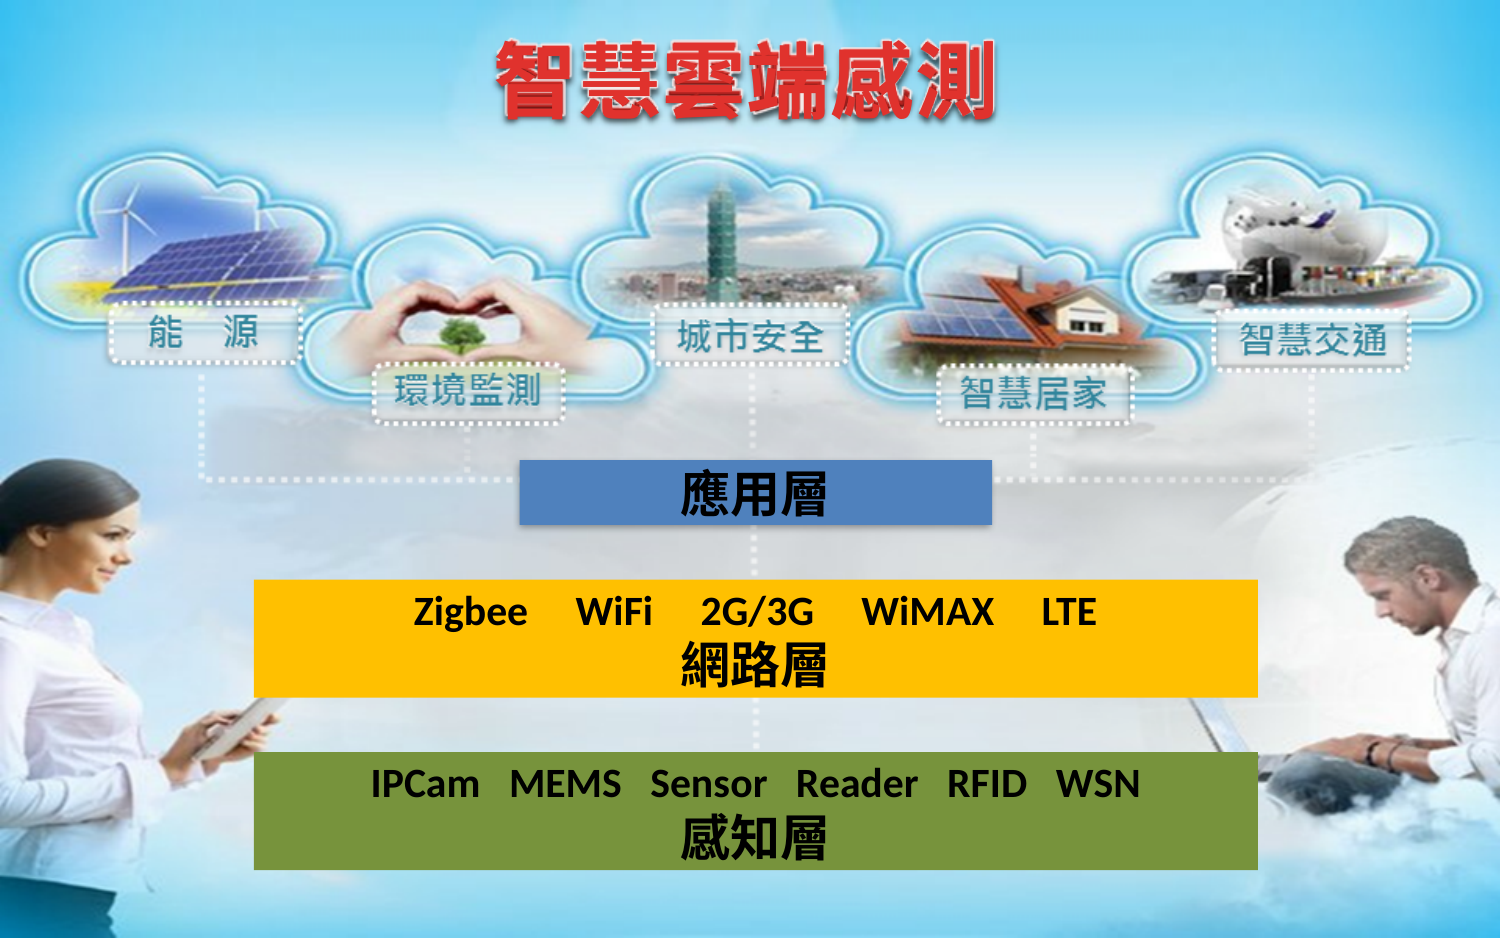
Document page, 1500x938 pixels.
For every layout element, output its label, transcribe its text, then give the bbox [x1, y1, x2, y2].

text_box 智慧雲端感測 [71, 0, 1422, 157]
text_box IPCam MEMS Sensor Reader RFID WSN 感知層 [253, 751, 1259, 871]
text_box 應用層 [519, 460, 993, 525]
text_box Zigbee WiFi 2G/3G WiMAX LTE 網路層 [253, 579, 1259, 698]
picture [0, 0, 1500, 938]
